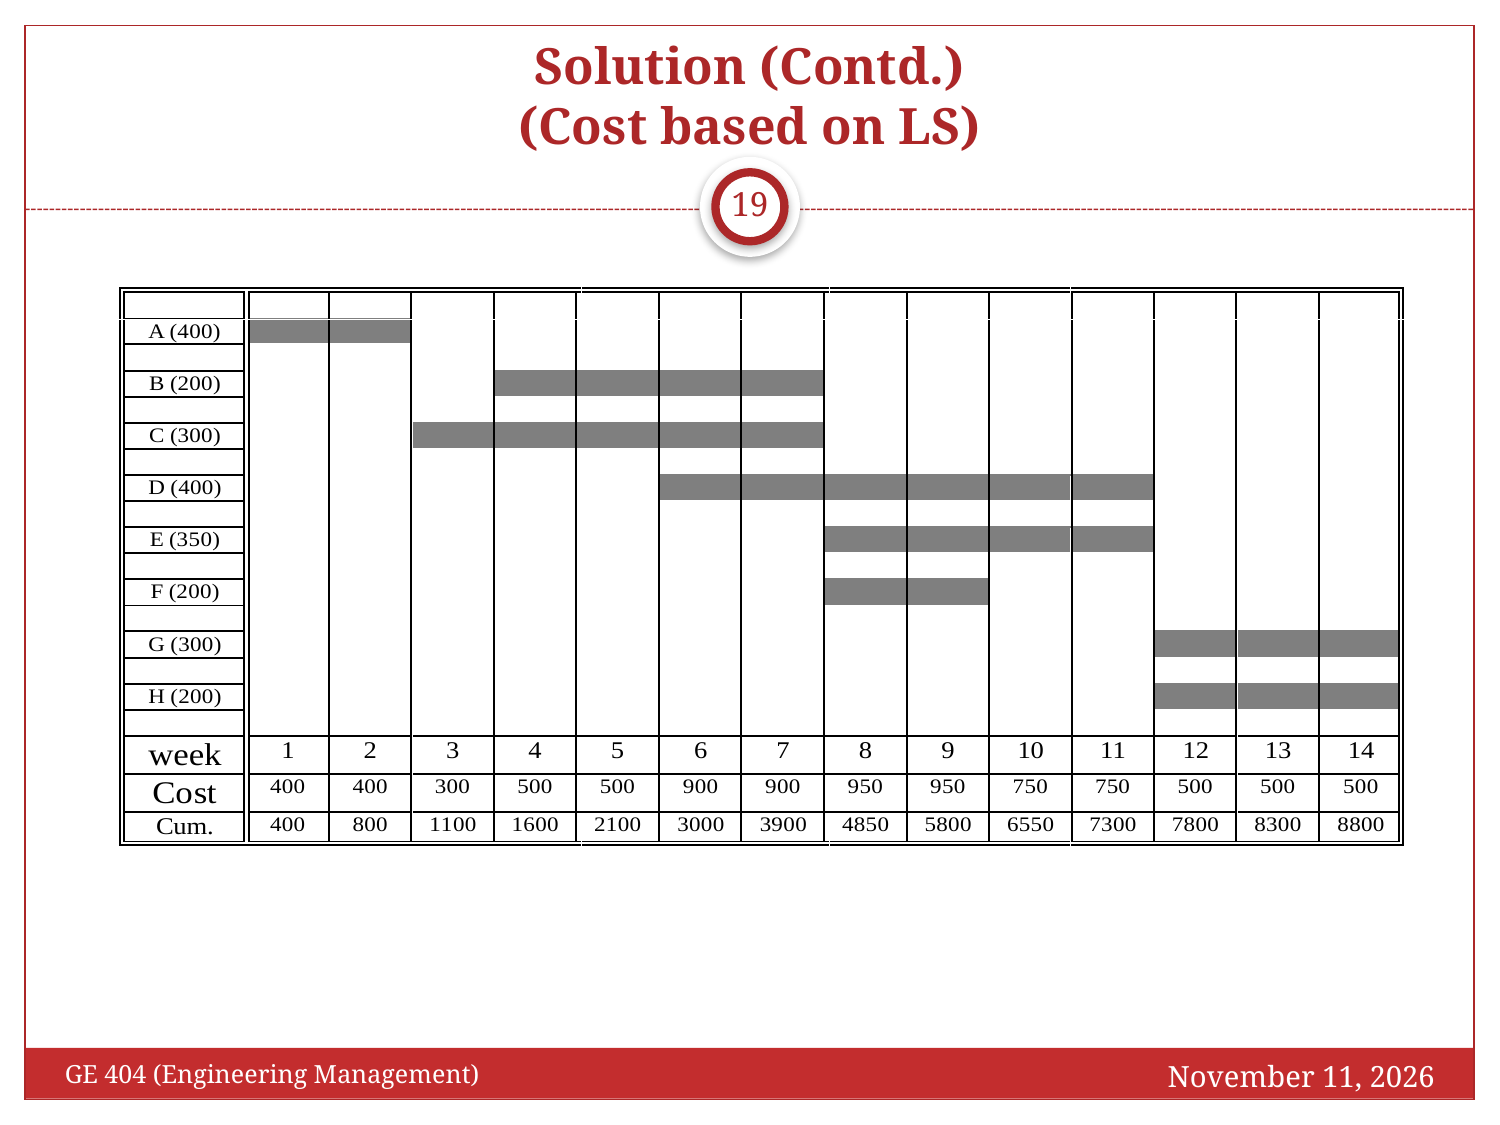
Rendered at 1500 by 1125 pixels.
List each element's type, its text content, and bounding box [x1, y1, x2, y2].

footer GE 404 (Engineering Management) [50, 1051, 638, 1112]
picture [62, 287, 1463, 885]
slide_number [950, 1050, 1450, 1111]
title Solution (Contd.) (Cost based on LS) [49, 37, 1450, 162]
slide_number 19 [712, 169, 788, 243]
